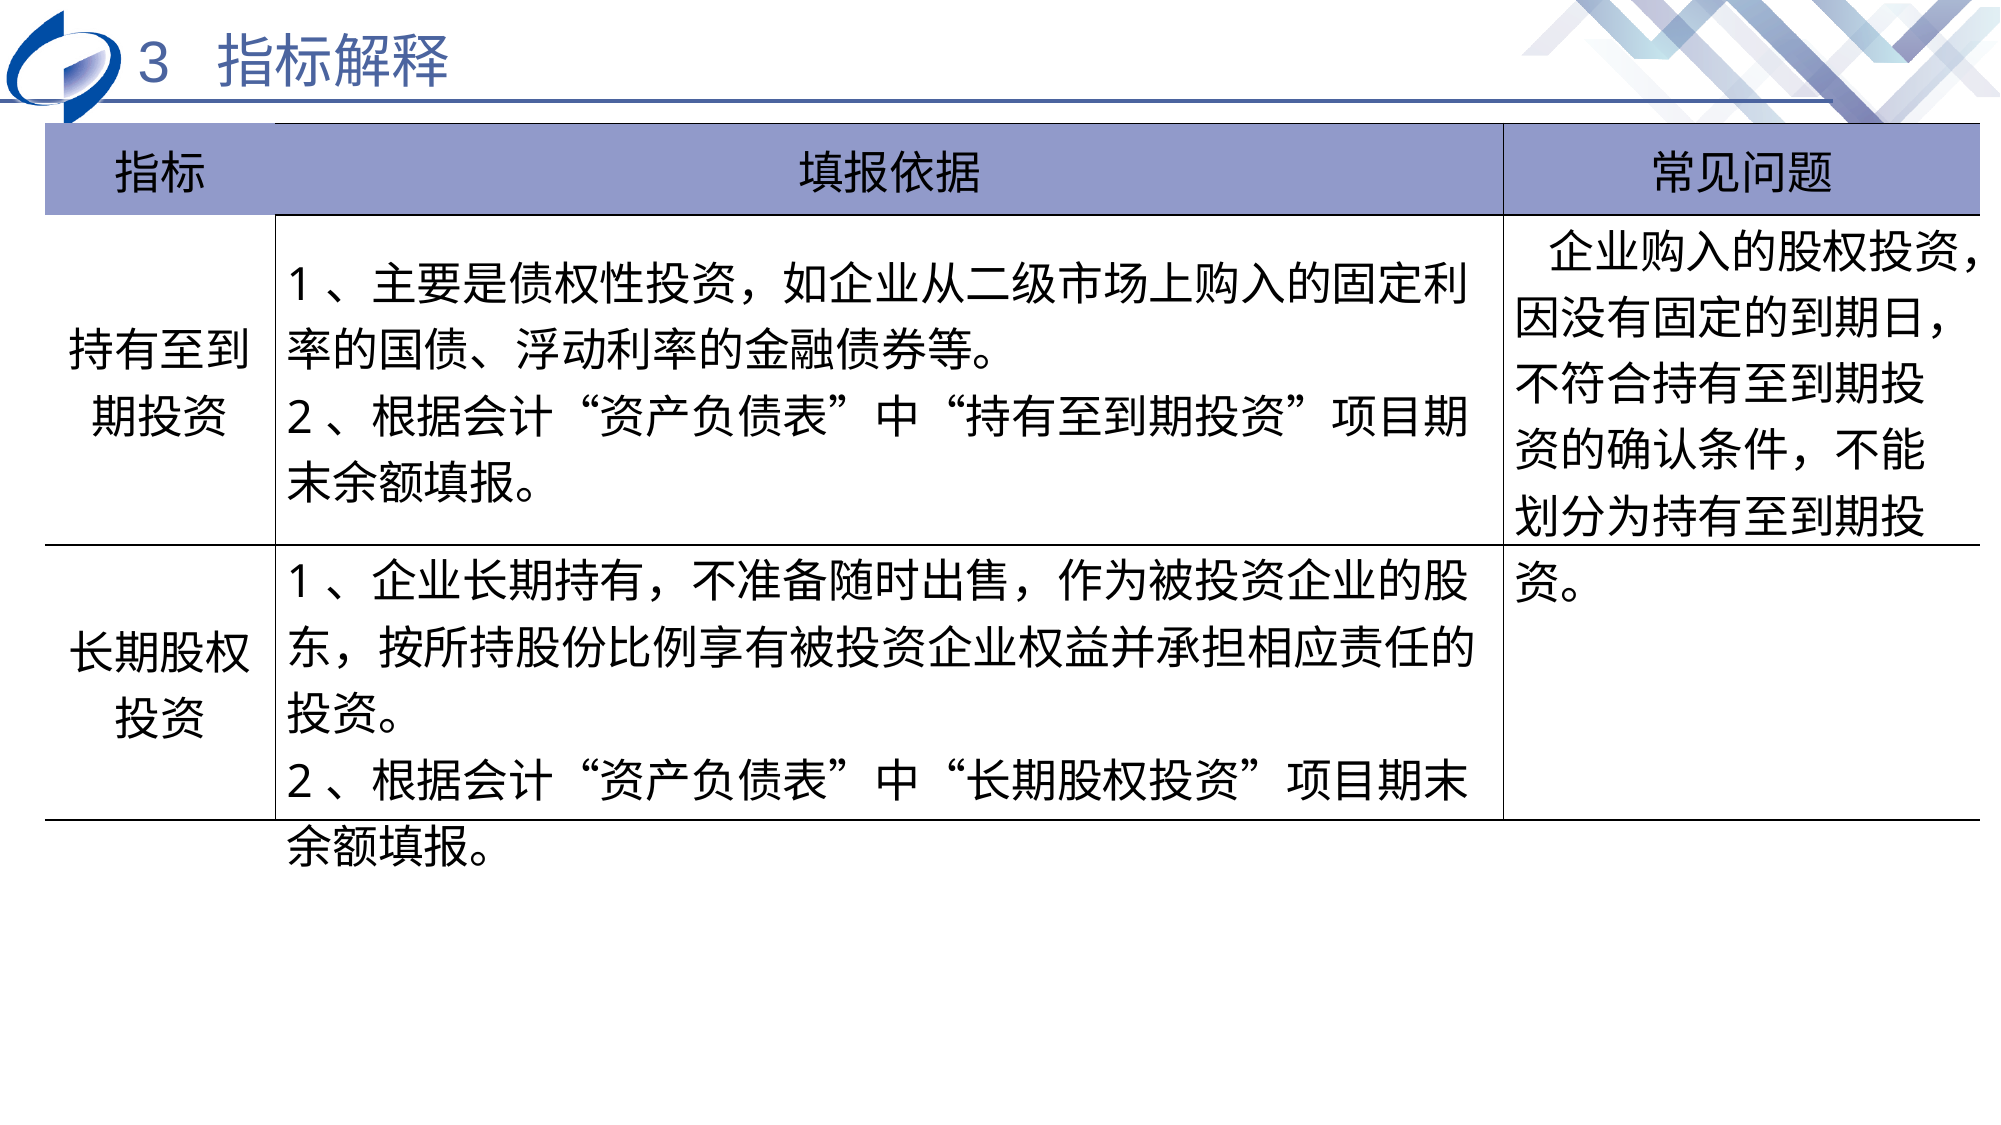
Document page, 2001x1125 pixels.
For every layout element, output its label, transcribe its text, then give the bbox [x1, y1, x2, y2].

picture [4, 9, 123, 128]
table_cell 1、企业长期持有，不准备随时出售，作为被投资企业的股东，按所持股份比例享有被投资企业权益并承担相应责任的投资。 2、根据会计“资产负债表”中“长期股权投资”项目期末余额填报。 [276, 546, 1503, 819]
table_cell 长期股权投资 [45, 546, 275, 819]
table_header 指标 [45, 123, 275, 215]
table_header 填报依据 [275, 124, 1503, 214]
table_cell 持有至到期投资 [45, 215, 275, 544]
text_box 3 指标解释 [122, 0, 804, 100]
table_header 常见问题 [1504, 166, 1980, 214]
picture [1412, 0, 2000, 166]
table_cell 企业购入的股权投资，因没有固定的到期日，不符合持有至到期投资的确认条件，不能划分为持有至到期投资。 [1504, 216, 1980, 544]
table_cell 1、主要是债权性投资，如企业从二级市场上购入的固定利率的国债、浮动利率的金融债券等。 2、根据会计“资产负债表”中“持有至到期投资”项目期末余额填报。 [276, 216, 1503, 544]
table_cell [1504, 546, 1980, 819]
